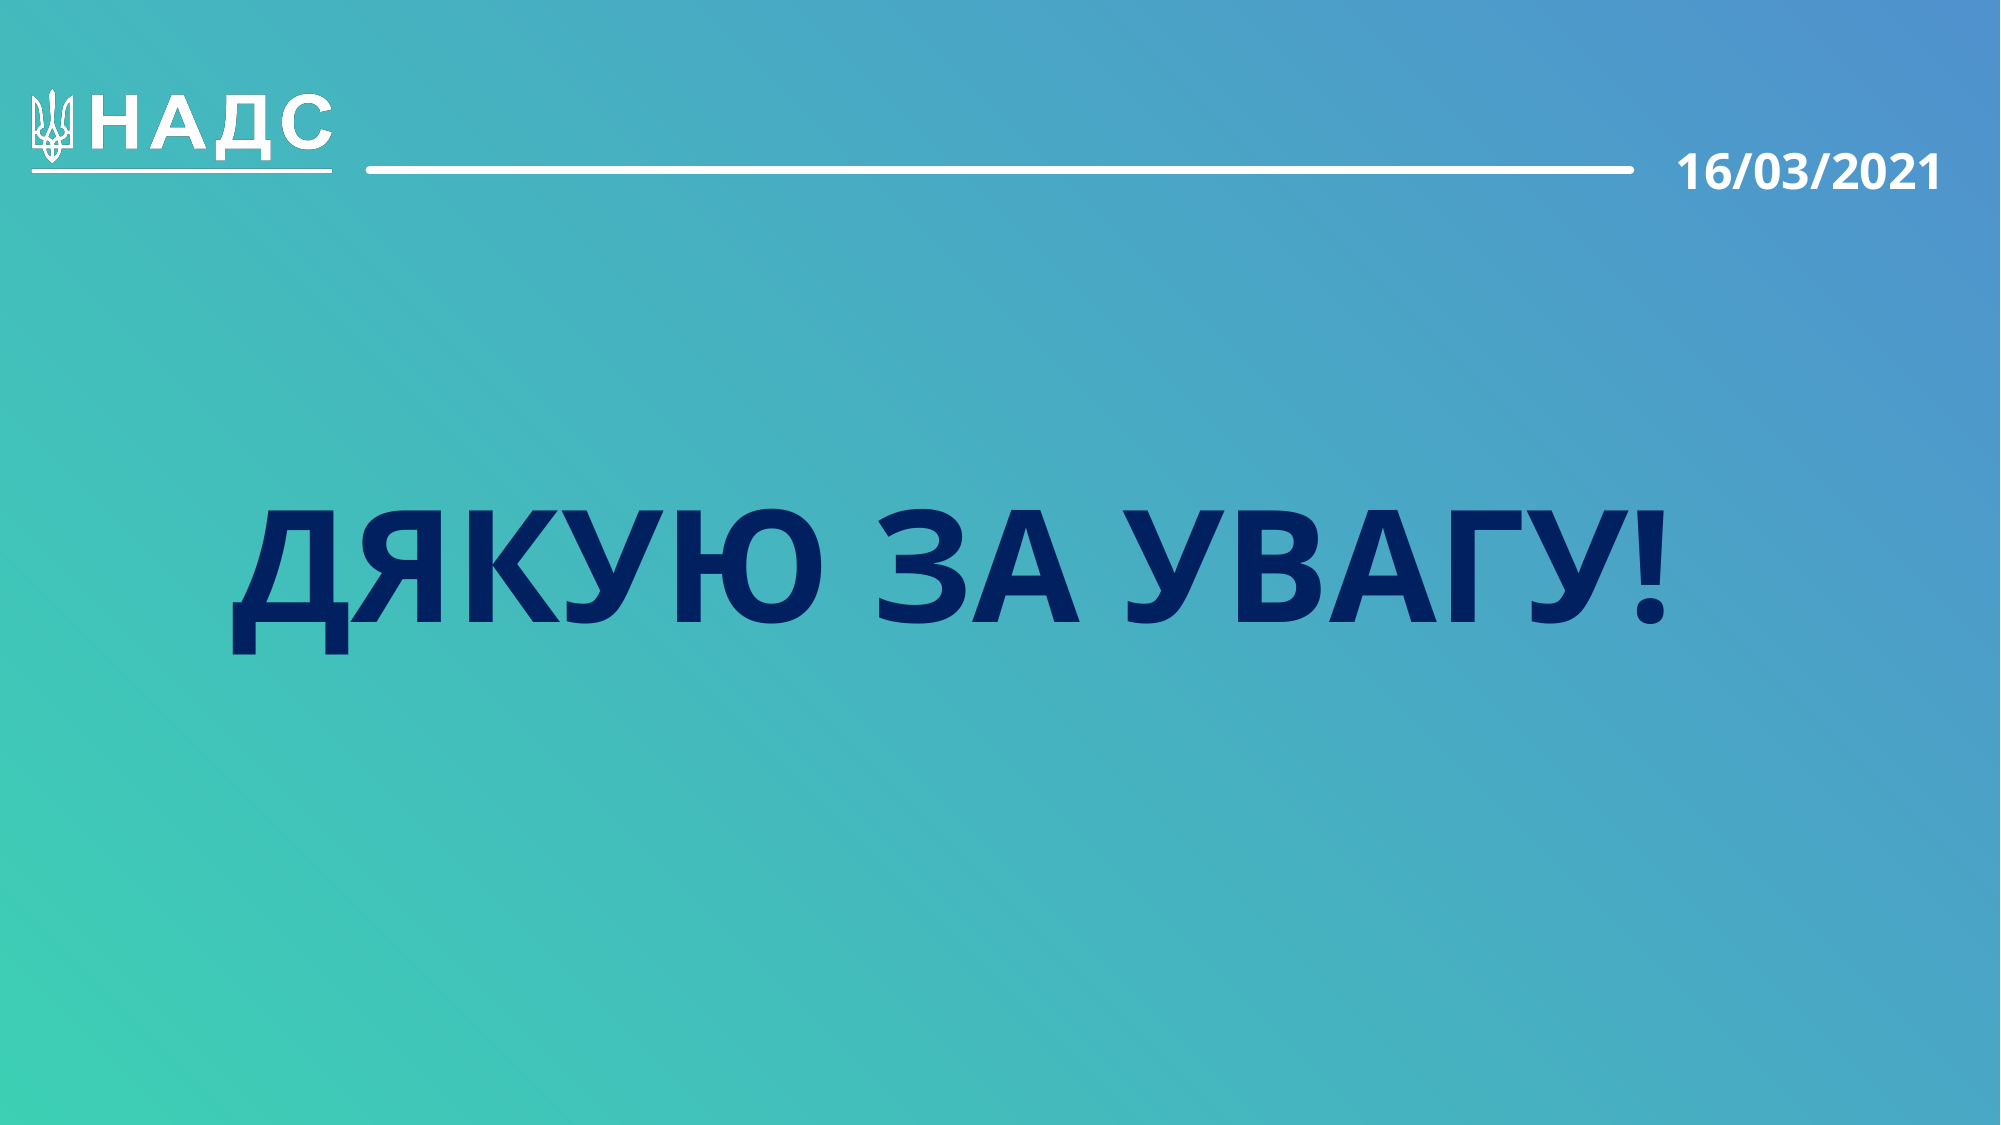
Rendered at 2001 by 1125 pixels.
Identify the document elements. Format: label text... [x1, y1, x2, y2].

picture [16, 45, 350, 216]
text_box ДЯКУЮ ЗА УВАГУ! [96, 458, 1811, 662]
text_box 16/03/2021 [1630, 132, 1991, 208]
